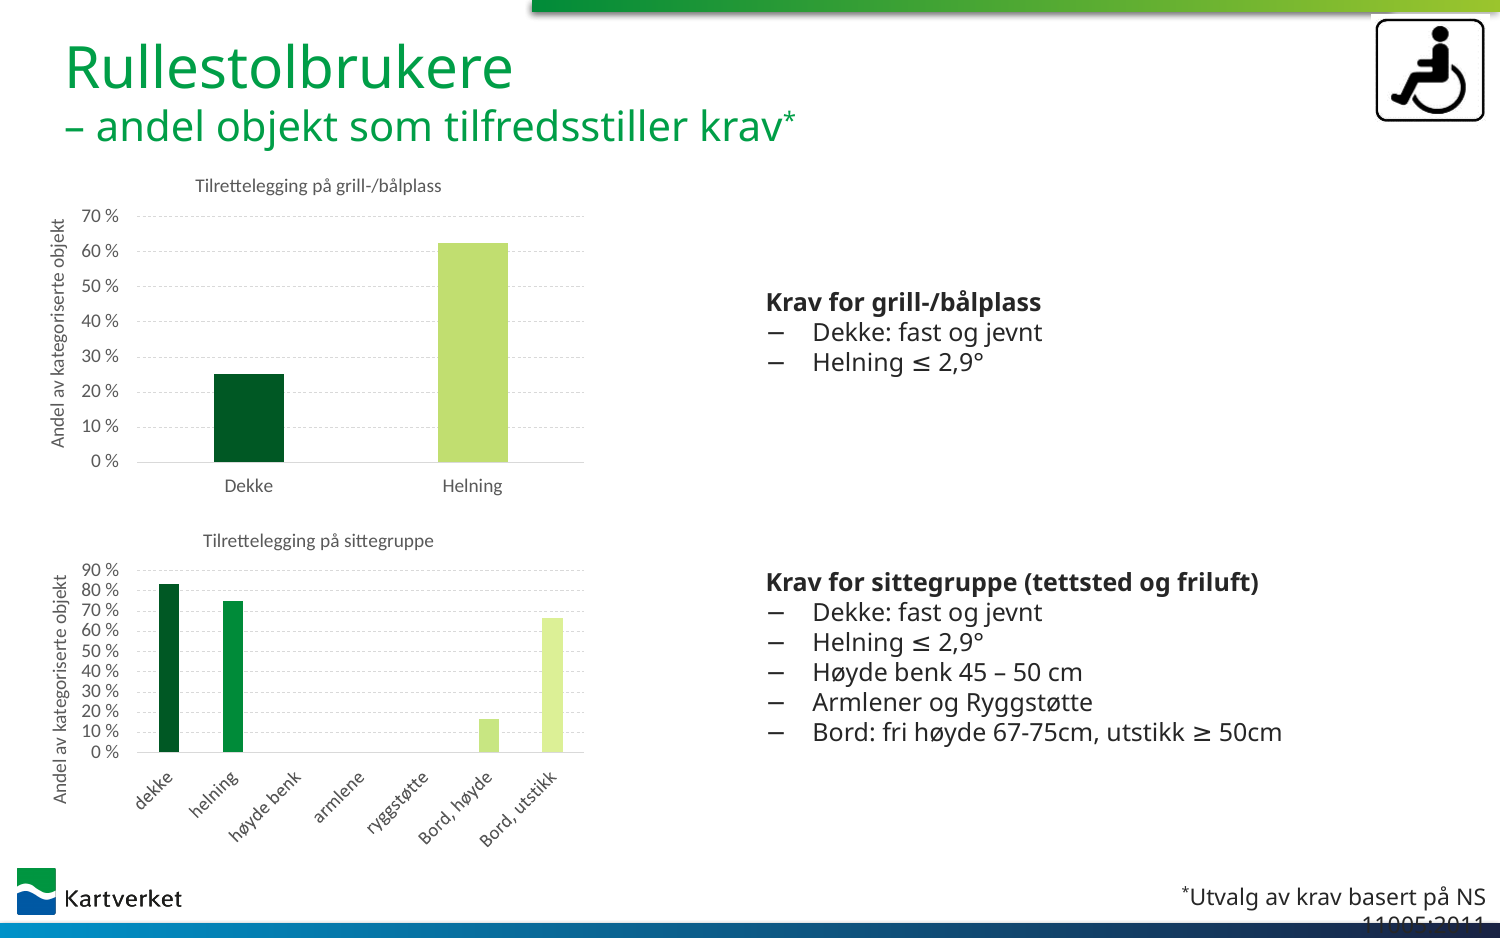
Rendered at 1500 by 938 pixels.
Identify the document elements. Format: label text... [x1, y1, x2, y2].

text_box Rullestolbrukere – andel objekt som tilfredsstiller krav* [49, 14, 1431, 158]
picture [41, 520, 596, 859]
text_box *Utvalg av krav basert på NS 11005:2011 [1068, 873, 1500, 938]
text_box Krav for grill-/bålplass Dekke: fast og jevnt Helning ≤ 2,9° [750, 279, 1452, 384]
picture [1371, 13, 1491, 127]
picture [41, 166, 596, 505]
text_box Krav for sittegruppe (tettsted og friluft) Dekke: fast og jevnt Helning ≤ 2,9° Høyde benk 45 – 50 cm Armlener og Ryggstøtte Bord: fri høyde 67-75cm, utstikk ≥ 50cm [750, 559, 1500, 754]
